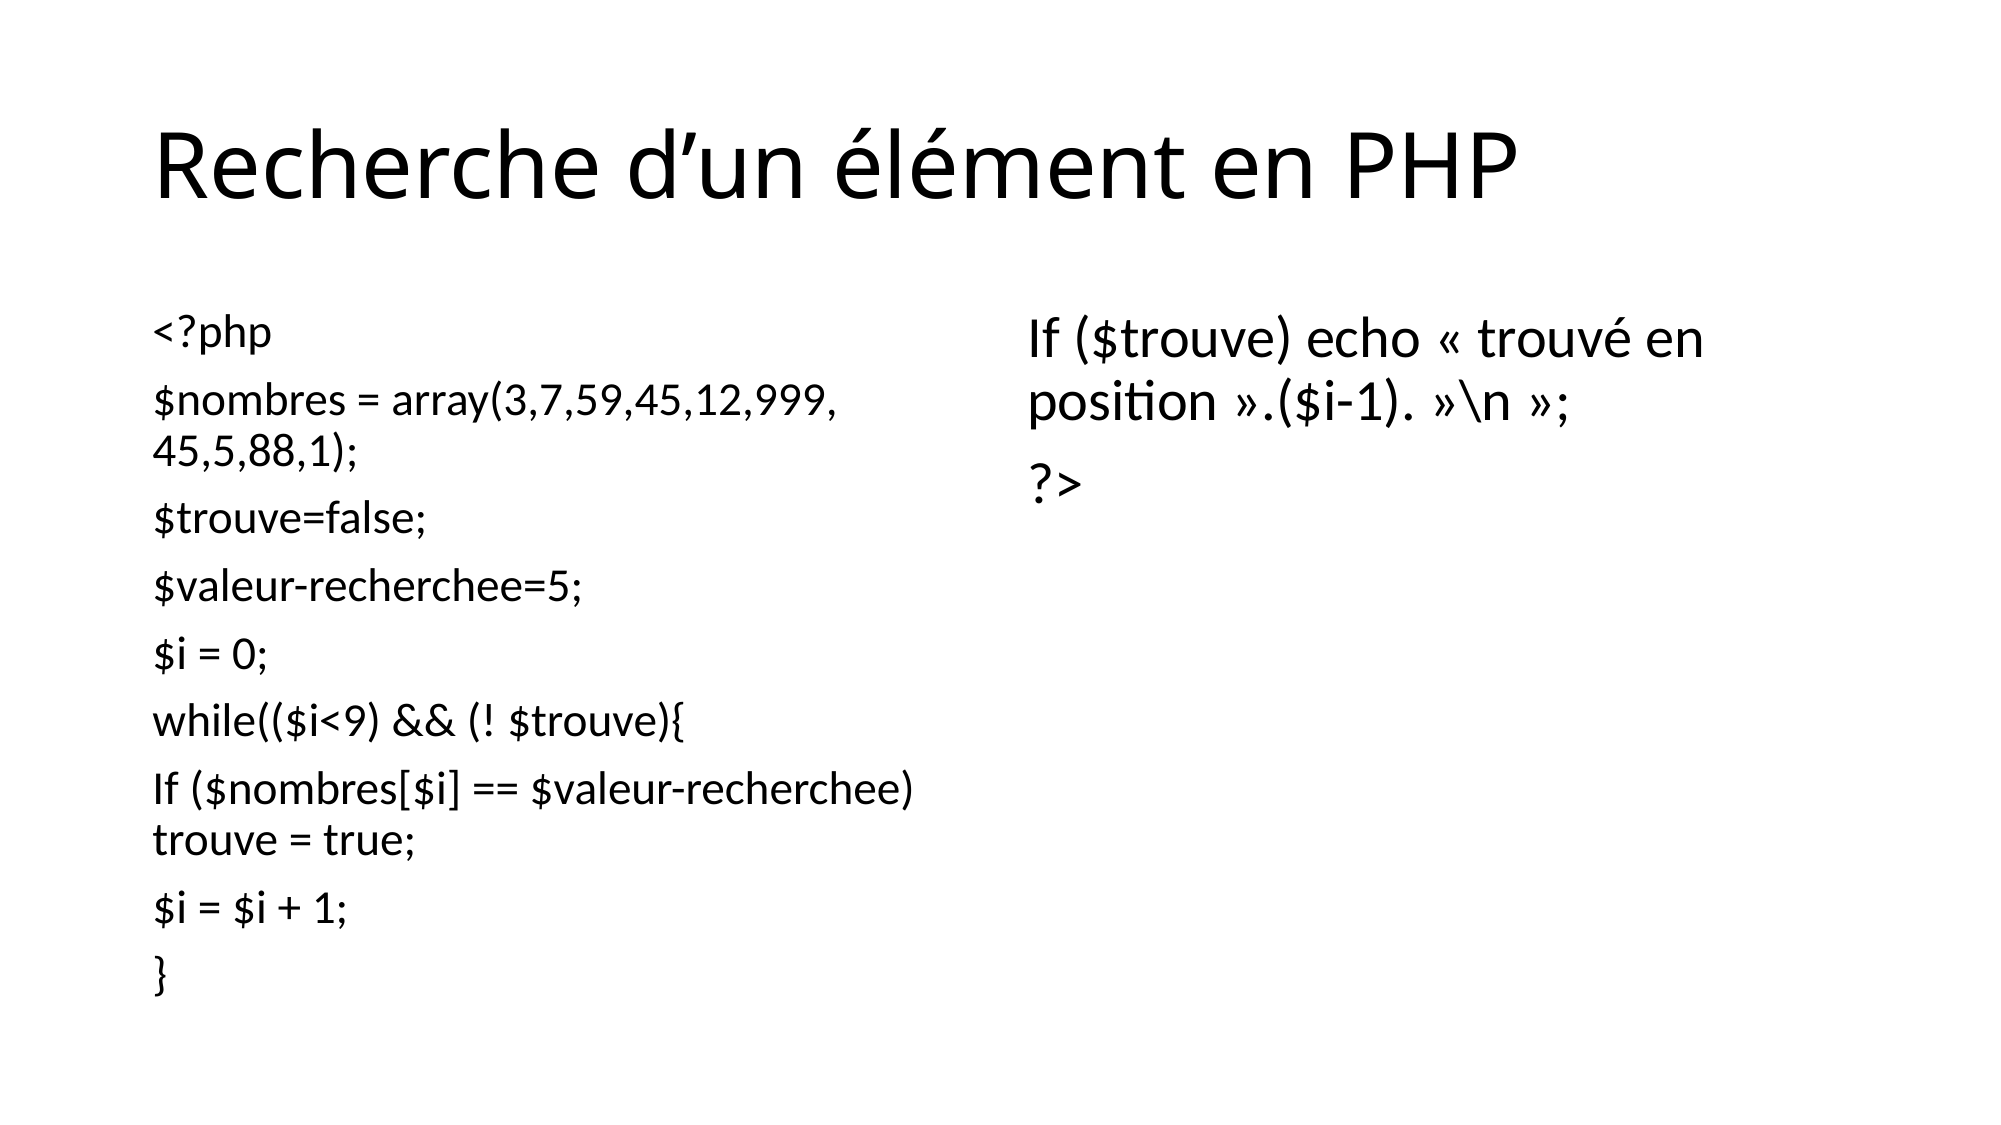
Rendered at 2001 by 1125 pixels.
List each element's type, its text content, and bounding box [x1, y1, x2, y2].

title Recherche d’un élément en PHP [137, 59, 1863, 278]
list <?php $nombres = array(3,7,59,45,12,999, 45,5,88,1); $trouve=false; $valeur-recherchee=5; $i = 0; while(($i<9) && (! $trouve){ If ($nombres[$i] == $valeur-recherchee) trouve = true; $i = $i + 1; } [137, 299, 1012, 1014]
list If ($trouve) echo « trouvé en position ».($i-1). »\n »; ?> [1012, 299, 1863, 1014]
